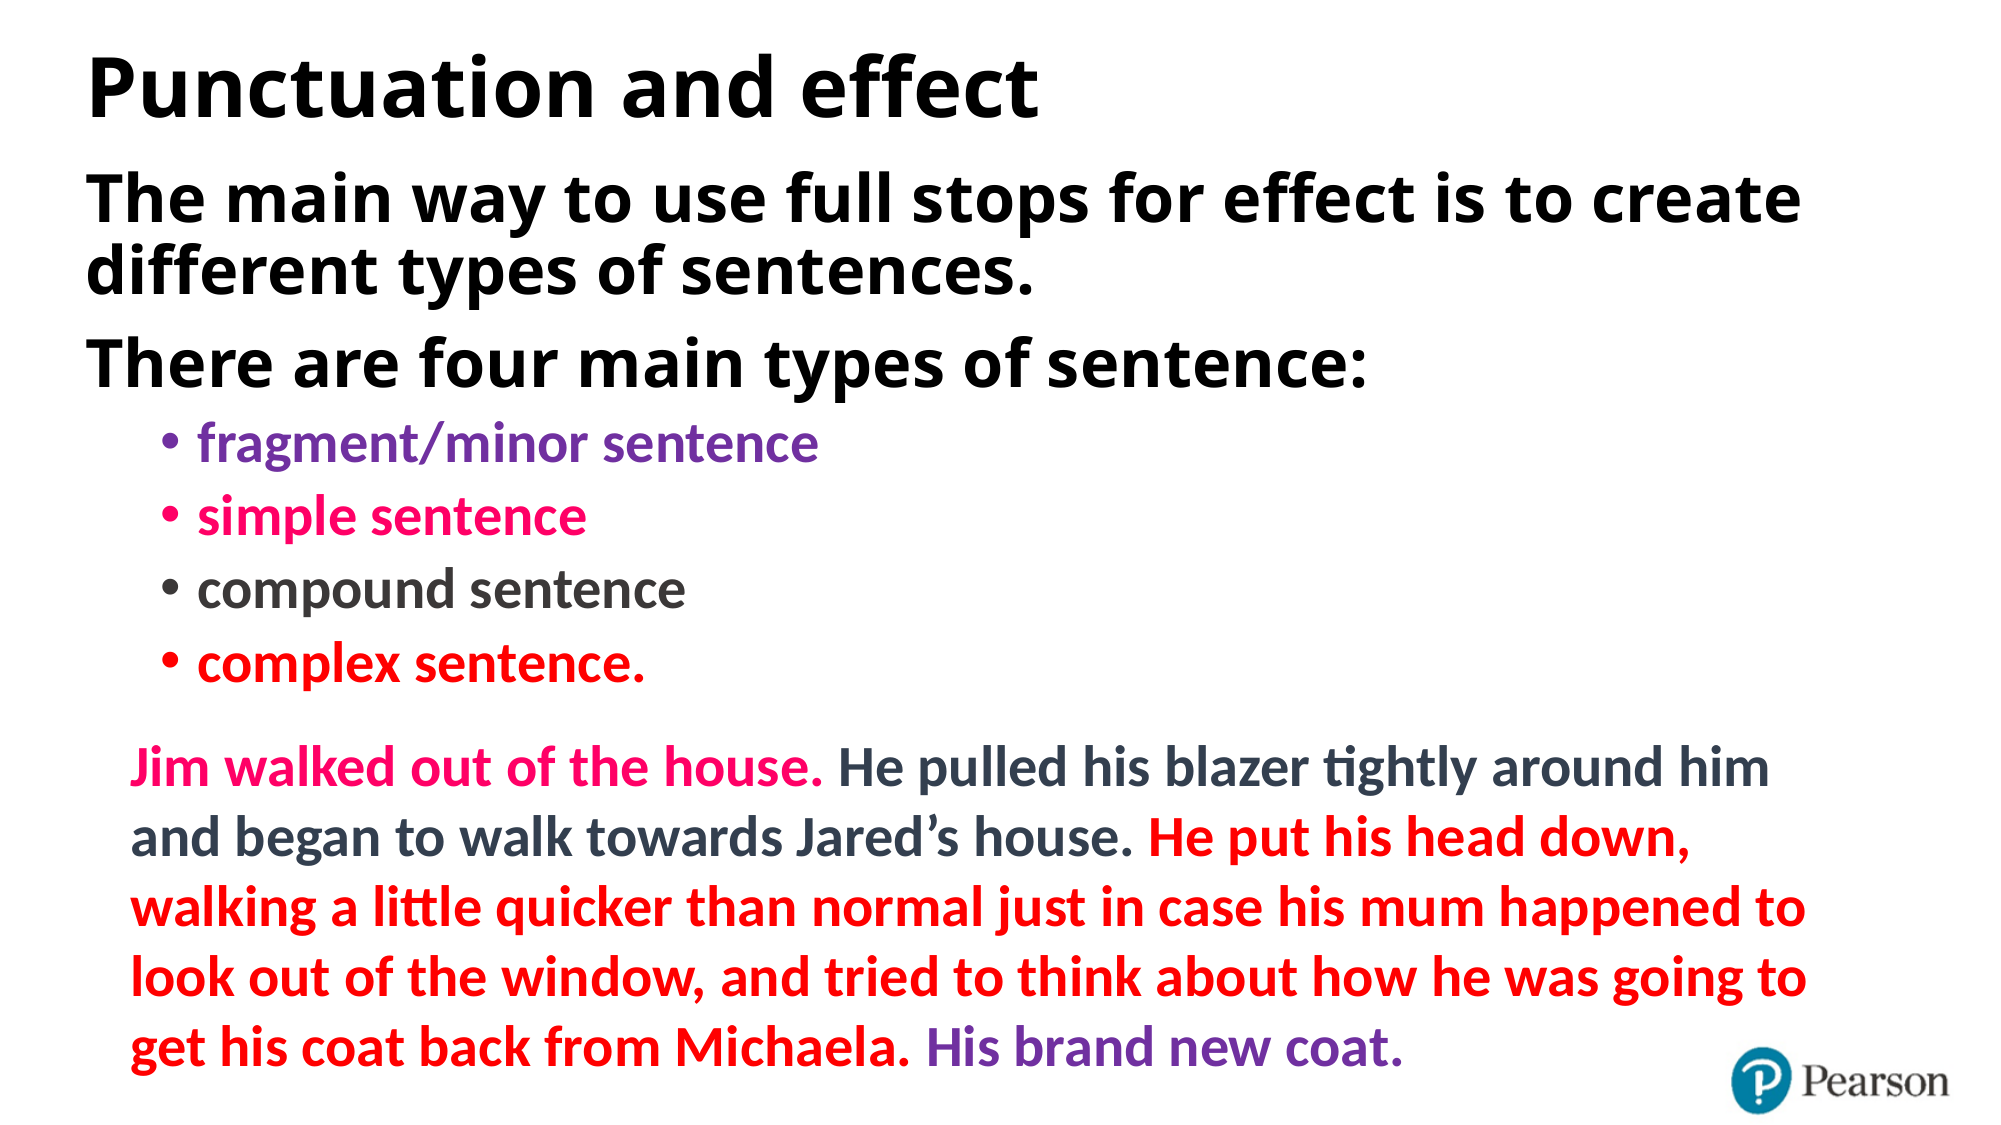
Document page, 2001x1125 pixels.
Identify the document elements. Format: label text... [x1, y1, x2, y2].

picture [1721, 1032, 1960, 1125]
list The main way to use full stops for effect is to create different types of sentences. There are four main types of sentence: fragment/minor sentence simple sentence compound sentence complex sentence. [70, 157, 1863, 721]
text_box Jim walked out of the house. He pulled his blazer tightly around him and began to walk towards Jared’s house. He put his head down, walking a little quicker than normal just in case his mum happened to look out of the window, and tried to think about how he was going to get his coat back from Michaela. His brand new coat. [115, 720, 1863, 1086]
title Punctuation and effect [70, 23, 1841, 157]
